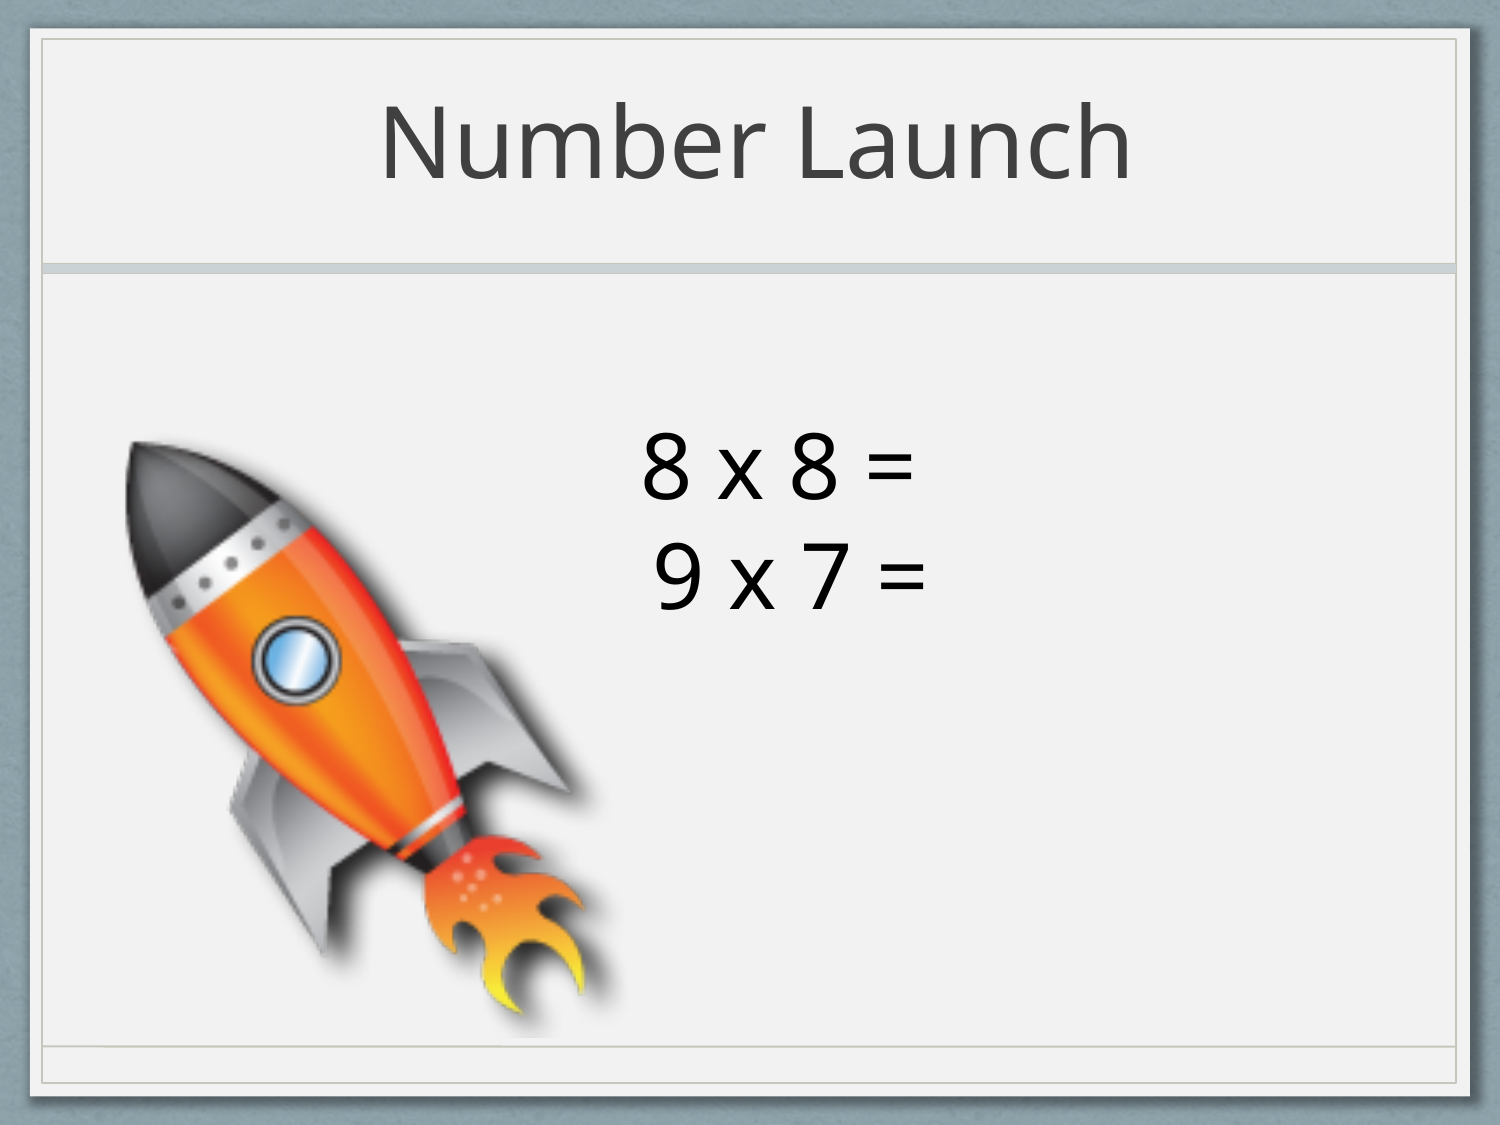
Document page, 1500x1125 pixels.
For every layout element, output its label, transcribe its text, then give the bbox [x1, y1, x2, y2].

title Number Launch [237, 45, 1275, 233]
text_box 8 x 8 = 9 x 7 = [271, 400, 1310, 635]
picture [36, 411, 663, 1038]
